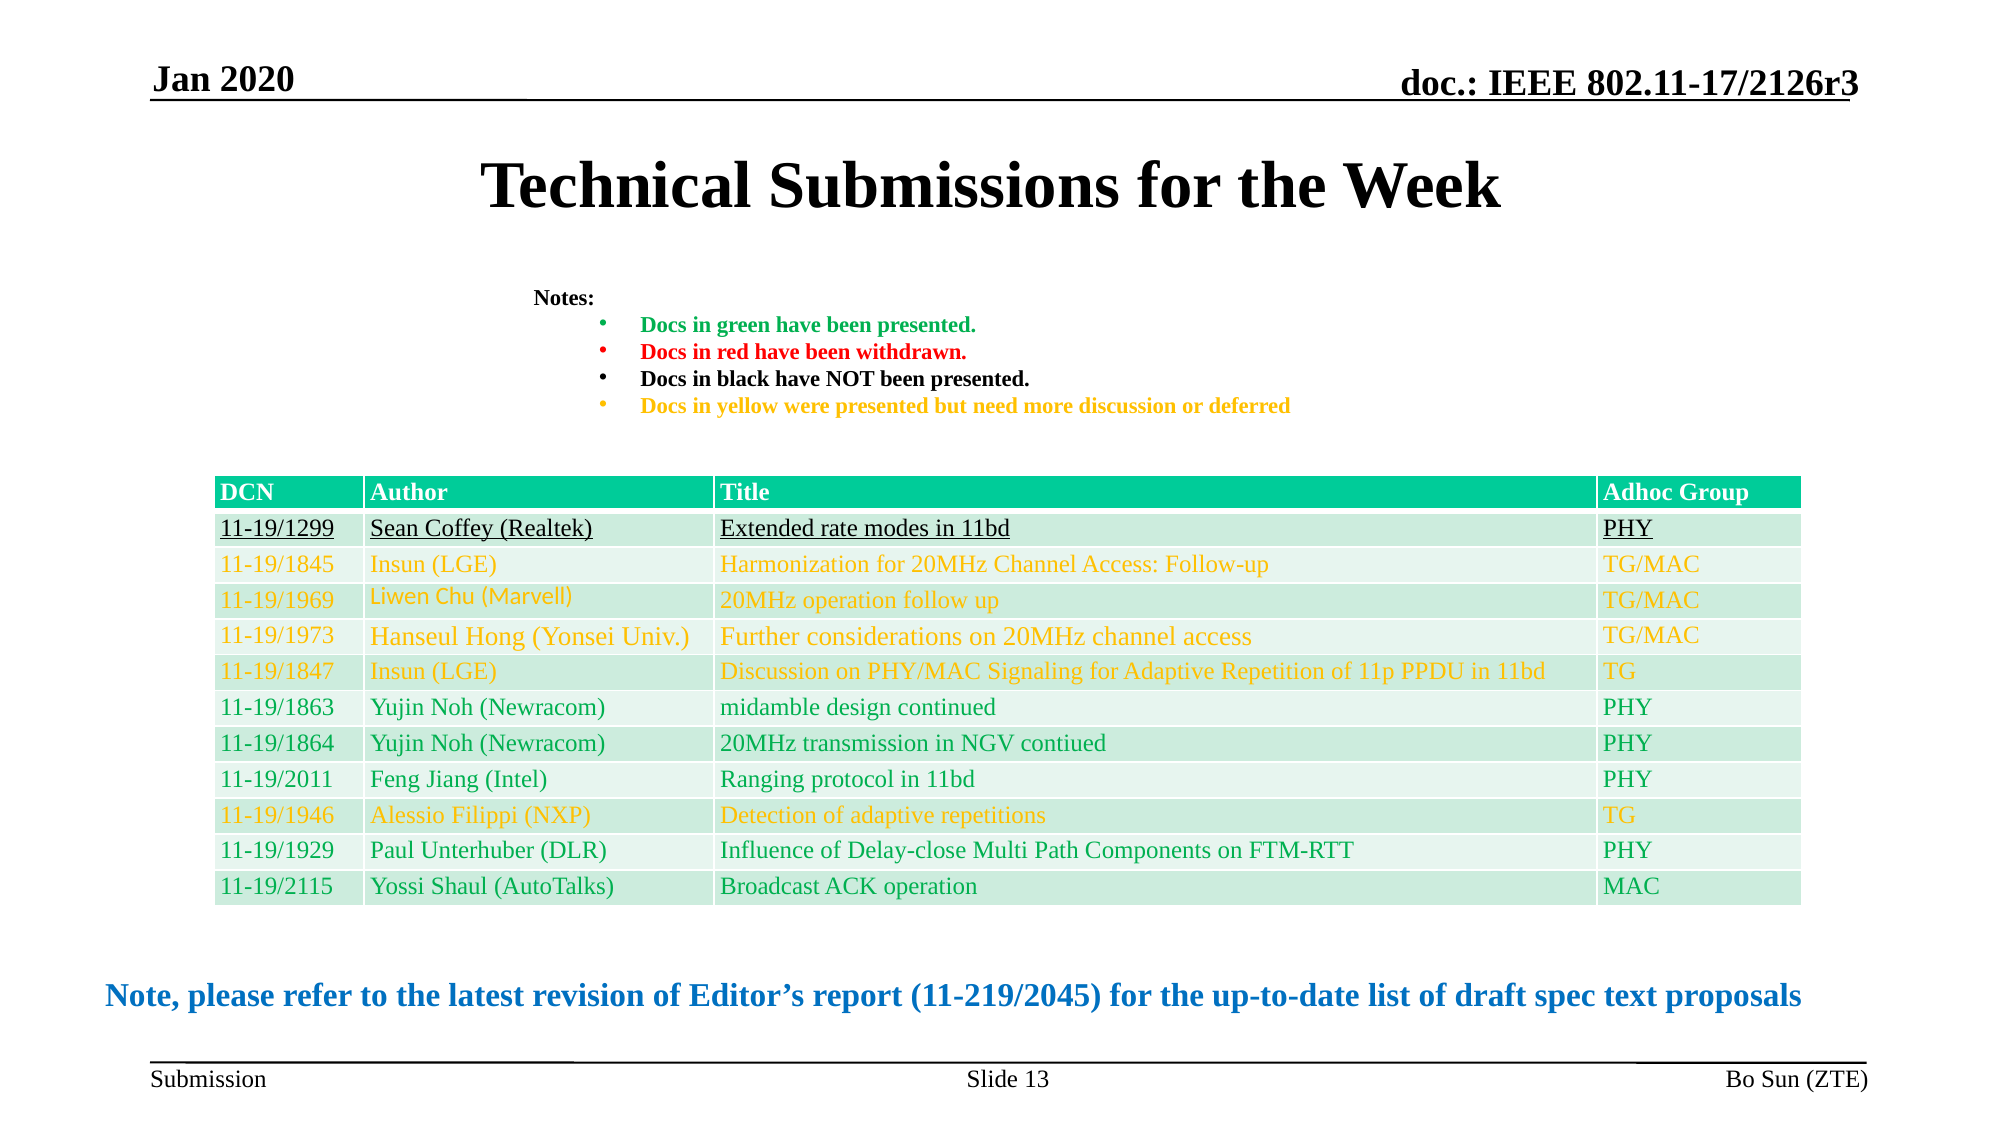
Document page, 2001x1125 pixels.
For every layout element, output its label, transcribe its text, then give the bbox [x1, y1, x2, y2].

table_header Adhoc Group [1598, 476, 1801, 508]
table_cell Further considerations on 20MHz channel access [715, 620, 1596, 654]
table_cell Yujin Noh (Newracom) [365, 691, 713, 725]
table_cell Insun (LGE) [365, 655, 713, 690]
table_cell 11-19/2011 [215, 763, 363, 797]
table_cell 11-19/1946 [215, 799, 363, 833]
table_cell PHY [1598, 727, 1801, 761]
table_header Author [365, 476, 713, 508]
table_cell 11-19/1863 [215, 691, 363, 725]
table_cell Ranging protocol in 11bd [715, 763, 1596, 797]
table_cell 20MHz operation follow up [715, 584, 1596, 618]
table_cell 11-19/1864 [215, 727, 363, 761]
table_cell 11-19/1847 [215, 655, 363, 690]
table_header DCN [215, 476, 363, 508]
table_cell Alessio Filippi (NXP) [365, 799, 713, 833]
table_cell PHY [1598, 835, 1801, 869]
table_cell Liwen Chu (Marvell) [365, 584, 713, 618]
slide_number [152, 54, 563, 100]
table_cell 11-19/1299 [215, 514, 363, 546]
table_cell TG [1598, 655, 1801, 690]
table_cell Yujin Noh (Newracom) [365, 727, 713, 761]
table_cell Insun (LGE) [365, 548, 713, 582]
table_cell MAC [1598, 871, 1801, 905]
text_box Notes: Docs in green have been presented. Docs in red have been withdrawn. Docs in black have NOT been presented. Docs in yellow were presented but need more discussion or deferred [518, 275, 1482, 426]
table_cell TG/MAC [1598, 548, 1801, 582]
text_box Technical Submissions for the Week [362, 99, 1638, 263]
slide_number Slide [949, 1061, 1067, 1123]
table_cell Paul Unterhuber (DLR) [365, 835, 713, 869]
table_cell TG/MAC [1598, 620, 1801, 654]
table_cell Influence of Delay-close Multi Path Components on FTM-RTT [715, 835, 1596, 869]
table_cell Feng Jiang (Intel) [365, 763, 713, 797]
table_cell Yossi Shaul (AutoTalks) [365, 871, 713, 905]
table_cell Extended rate modes in 11bd [715, 514, 1596, 546]
table_cell Broadcast ACK operation [715, 871, 1596, 905]
table_cell PHY [1598, 514, 1801, 546]
table_cell PHY [1598, 763, 1801, 797]
table_cell midamble design continued [715, 691, 1596, 725]
table_cell Sean Coffey (Realtek) [365, 514, 713, 546]
table_cell 11-19/1929 [215, 835, 363, 869]
footer Bo Sun (ZTE) [1171, 1061, 1869, 1093]
text_box Note, please refer to the latest revision of Editor’s report (11-219/2045) for the up-to-date list of draft spec text proposals [90, 965, 1927, 1021]
table_cell PHY [1598, 691, 1801, 725]
table_header Title [715, 476, 1596, 508]
table_cell Harmonization for 20MHz Channel Access: Follow-up [715, 548, 1596, 582]
table_cell 11-19/1973 [215, 620, 363, 654]
table_cell 11-19/1845 [215, 548, 363, 582]
table_cell 11-19/2115 [215, 871, 363, 905]
table_cell Hanseul Hong (Yonsei Univ.) [365, 620, 713, 654]
table_cell TG/MAC [1598, 584, 1801, 618]
table_cell 11-19/1969 [215, 584, 363, 618]
table_cell 20MHz transmission in NGV contiued [715, 727, 1596, 761]
table_cell TG [1598, 799, 1801, 833]
table_cell Detection of adaptive repetitions [715, 799, 1596, 833]
table_cell Discussion on PHY/MAC Signaling for Adaptive Repetition of 11p PPDU in 11bd [715, 655, 1596, 690]
